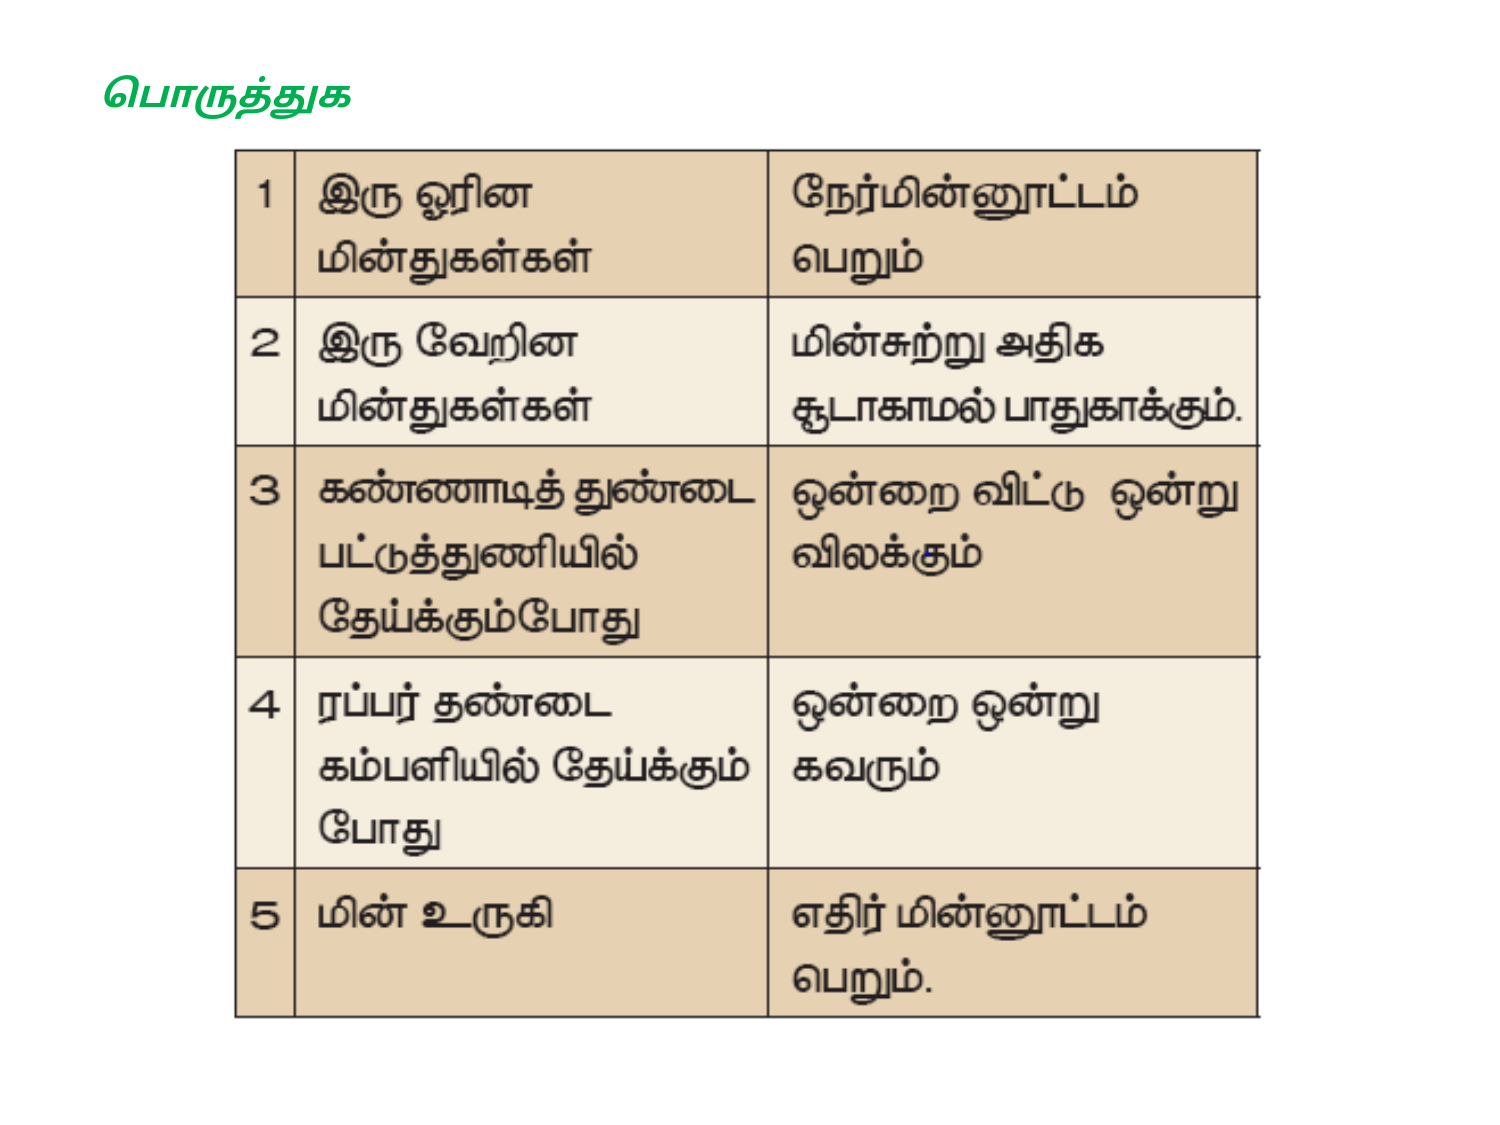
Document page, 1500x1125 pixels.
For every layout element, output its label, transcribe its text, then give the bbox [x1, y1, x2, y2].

picture [200, 137, 1301, 1038]
text_box பொருத்துக [84, 62, 365, 123]
